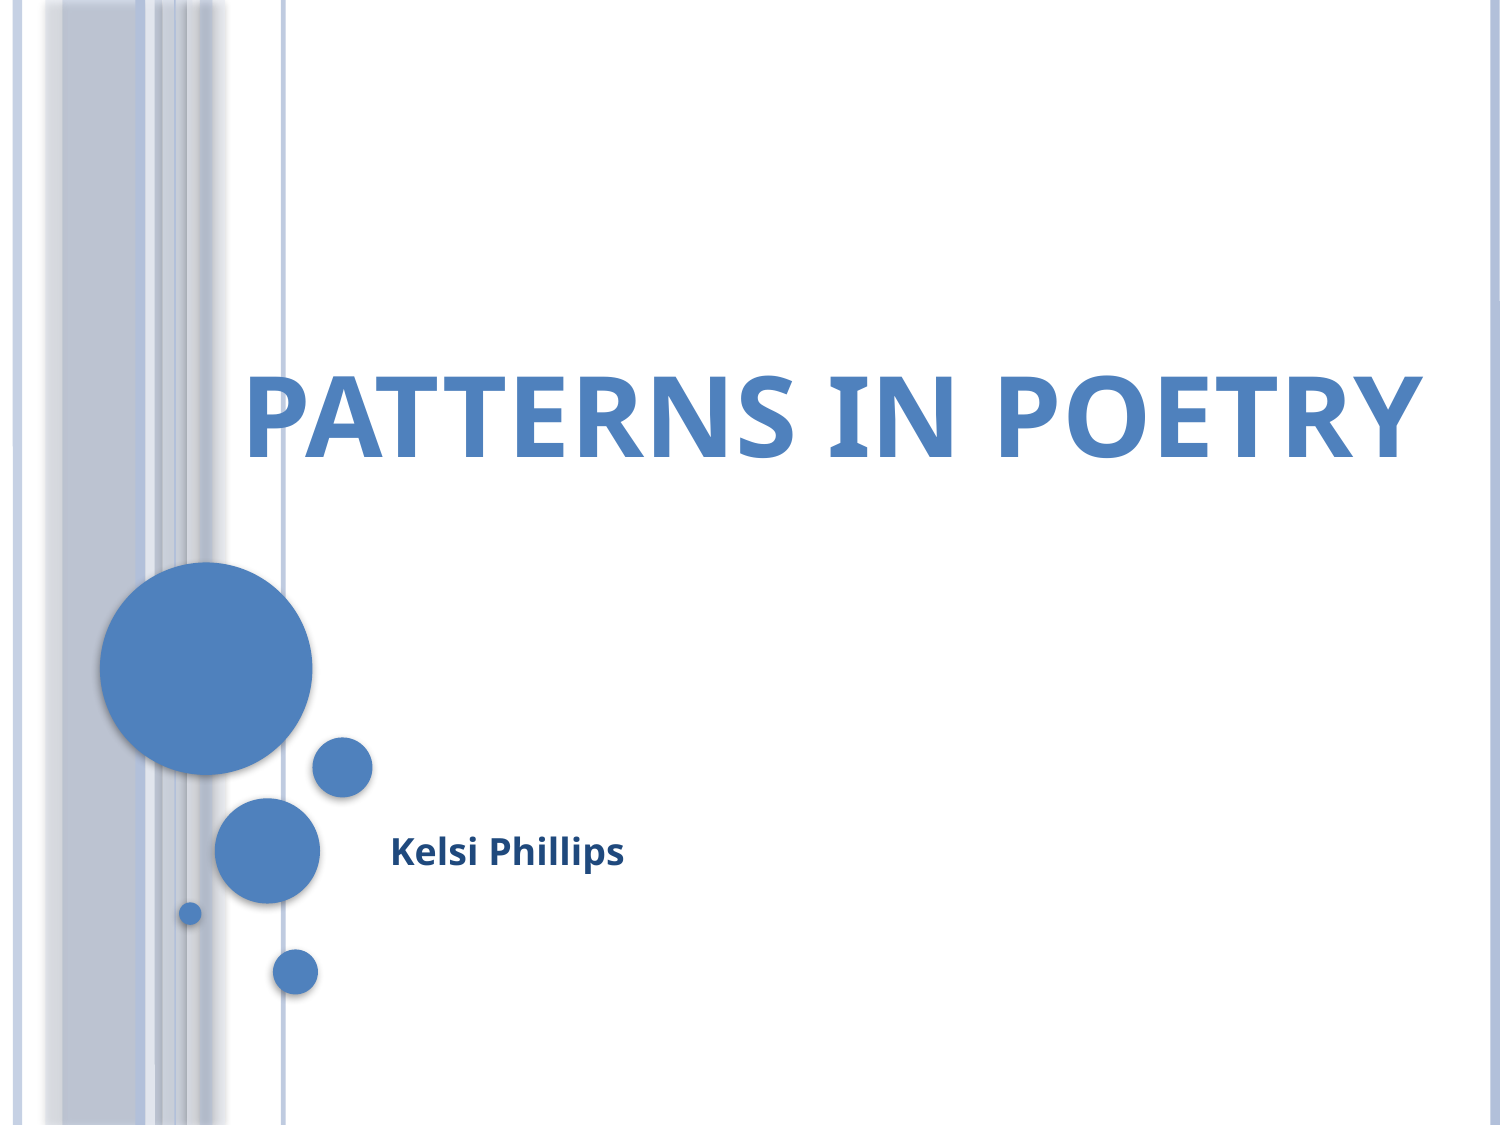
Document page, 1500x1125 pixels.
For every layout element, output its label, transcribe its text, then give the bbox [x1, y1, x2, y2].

text_box Patterns in poetry [224, 337, 1441, 488]
subtitle Kelsi Phillips [375, 820, 1388, 1046]
